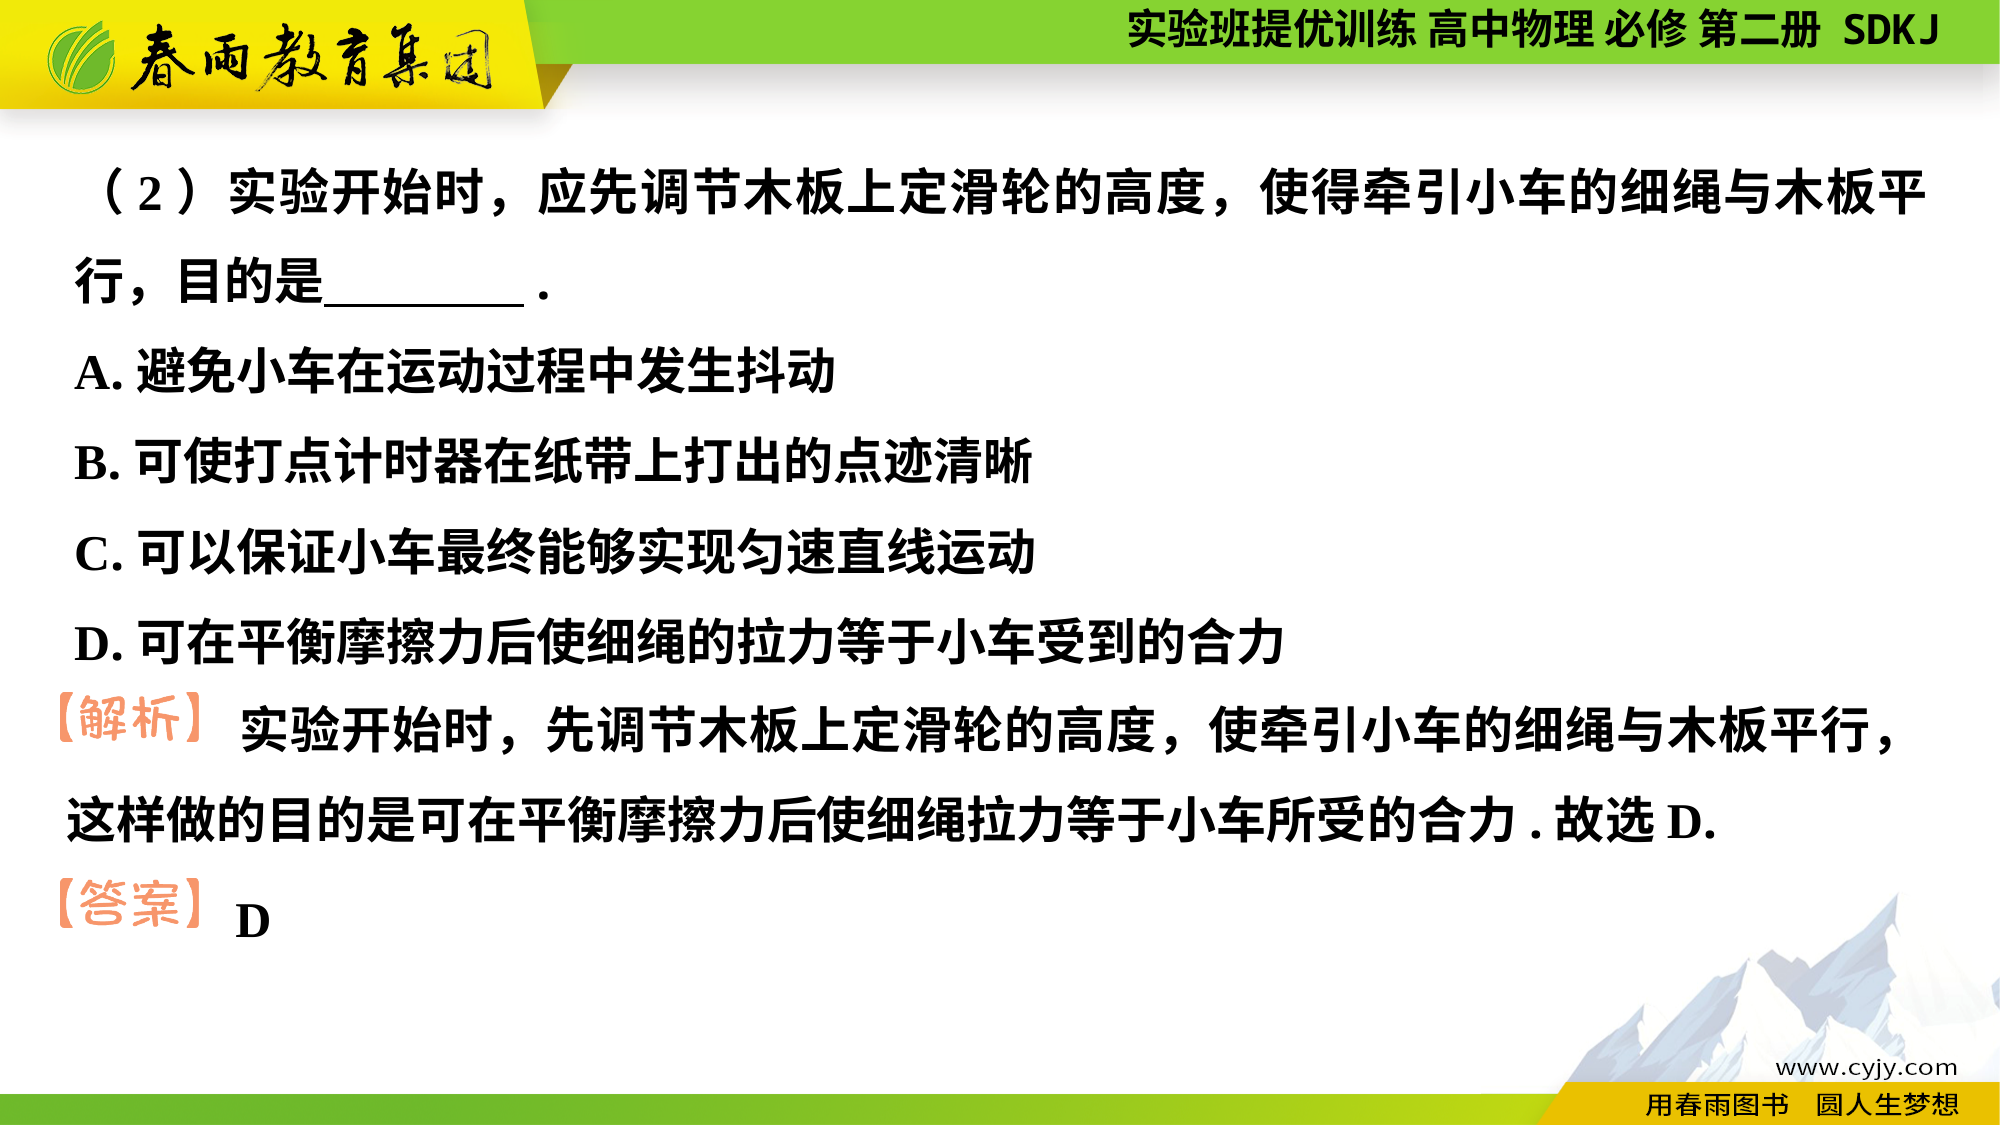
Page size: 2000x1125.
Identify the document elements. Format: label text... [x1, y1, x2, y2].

list （2）实验开始时，应先调节木板上定滑轮的高度，使得牵引小车的细绳与木板平行，目的是 . A.避免小车在运动过程中发生抖动 B.可使打点计时器在纸带上打出的点迹清晰 C.可以保证小车最终能够实现匀速直线运动 D.可在平衡摩擦力后使细绳的拉力等于小车受到的合力 [59, 122, 1944, 672]
text_box D [220, 850, 287, 956]
picture [0, 0, 2000, 1125]
text_box 实验开始时，先调节木板上定滑轮的高度，使牵引小车的细绳与木板平行，这样做的目的是可在平衡摩擦力后使细绳拉力等于小车所受的合力.故选D. [52, 660, 1937, 856]
